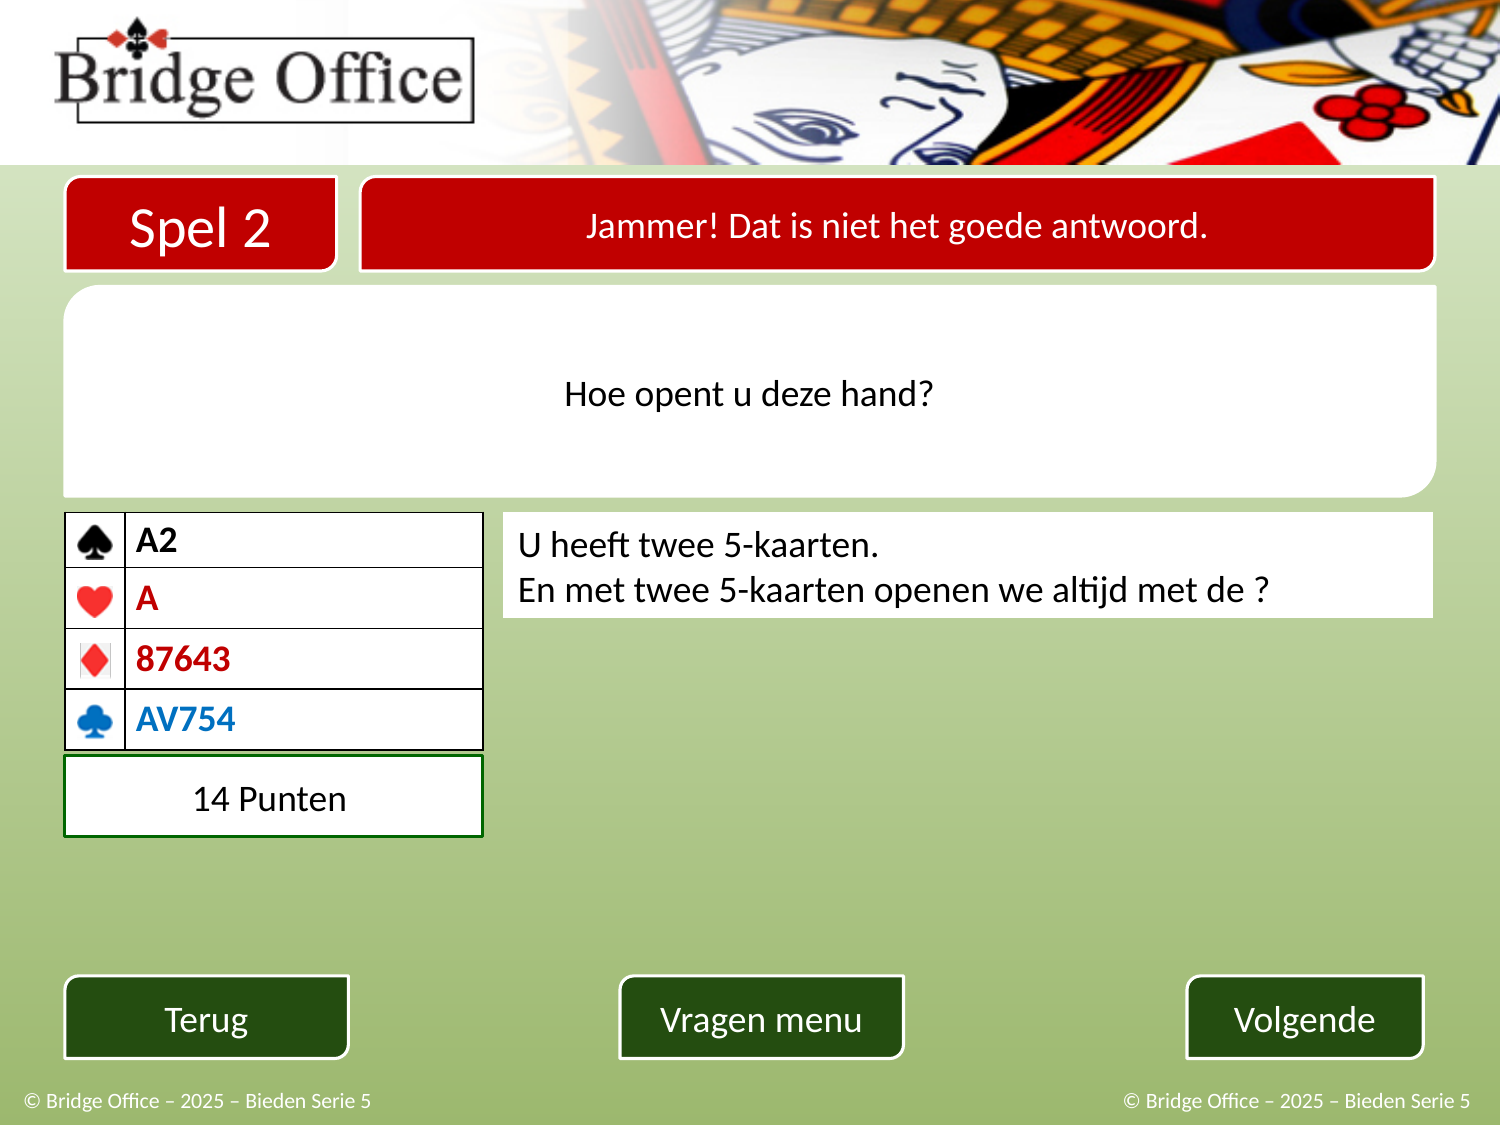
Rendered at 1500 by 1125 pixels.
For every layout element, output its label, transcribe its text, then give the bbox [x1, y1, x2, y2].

table_cell 87643 [126, 629, 482, 688]
text_box Terug [63, 974, 350, 1061]
table_header [66, 513, 124, 567]
text_box Spel 2 [63, 179, 339, 273]
text_box Vragen menu [618, 974, 906, 1061]
text_box Volgende [1185, 974, 1425, 1061]
text_box 14 Punten [63, 754, 484, 838]
text_box Jammer! Dat is niet het goede antwoord. [358, 179, 1437, 273]
table_cell [66, 629, 124, 688]
table_cell [66, 568, 124, 628]
table_header A2 [126, 513, 482, 567]
picture [0, 0, 1500, 166]
picture [77, 585, 113, 618]
table_cell AV754 [126, 690, 482, 749]
text_box Hoe opent u deze hand? [63, 284, 1437, 498]
picture [77, 703, 113, 740]
table_cell [66, 690, 124, 749]
picture [77, 524, 113, 561]
text_box © Bridge Office – 2025 – Bieden Serie 5 [1107, 1079, 1500, 1121]
text_box © Bridge Office – 2025 – Bieden Serie 5 [8, 1079, 393, 1121]
picture [77, 643, 113, 679]
text_box U heeft twee 5-kaarten. En met twee 5-kaarten openen we altijd met de ? [503, 512, 1433, 618]
table_cell A [126, 568, 482, 628]
